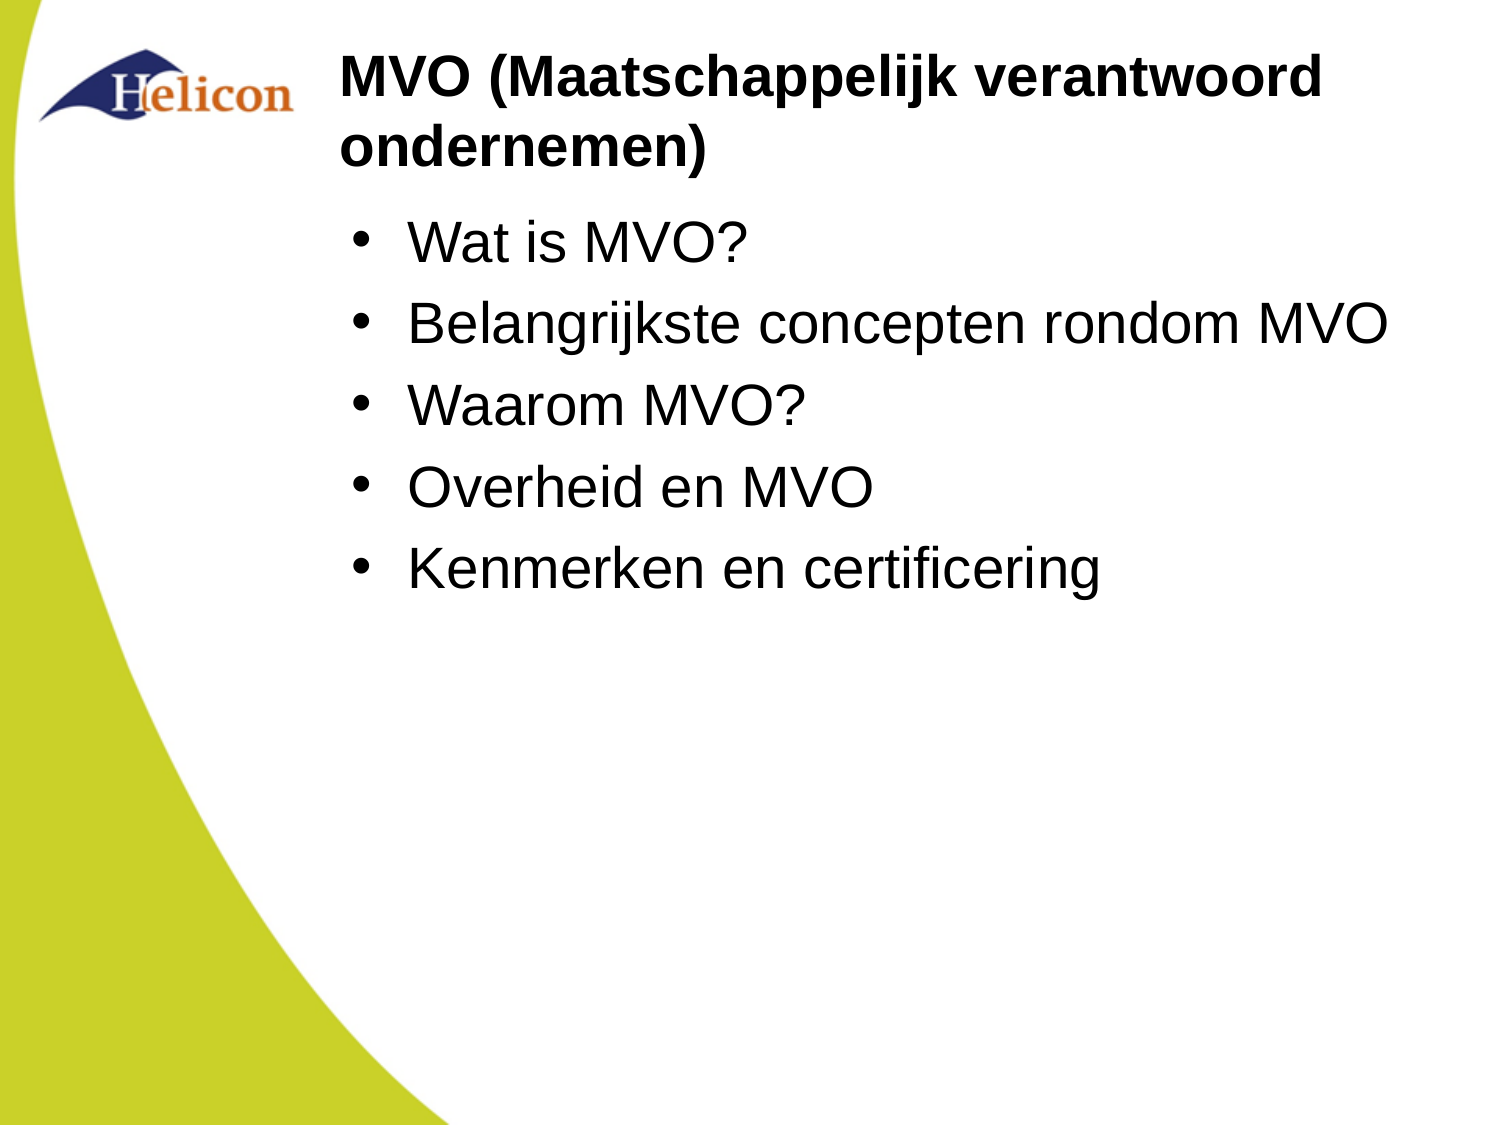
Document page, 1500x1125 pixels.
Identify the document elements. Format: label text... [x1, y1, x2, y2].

title MVO (Maatschappelijk verantwoord ondernemen) [324, 54, 1415, 161]
picture [0, 0, 1500, 1125]
list Wat is MVO? Belangrijkste concepten rondom MVO Waarom MVO? Overheid en MVO Kenmerken en certificering [336, 196, 1425, 1005]
